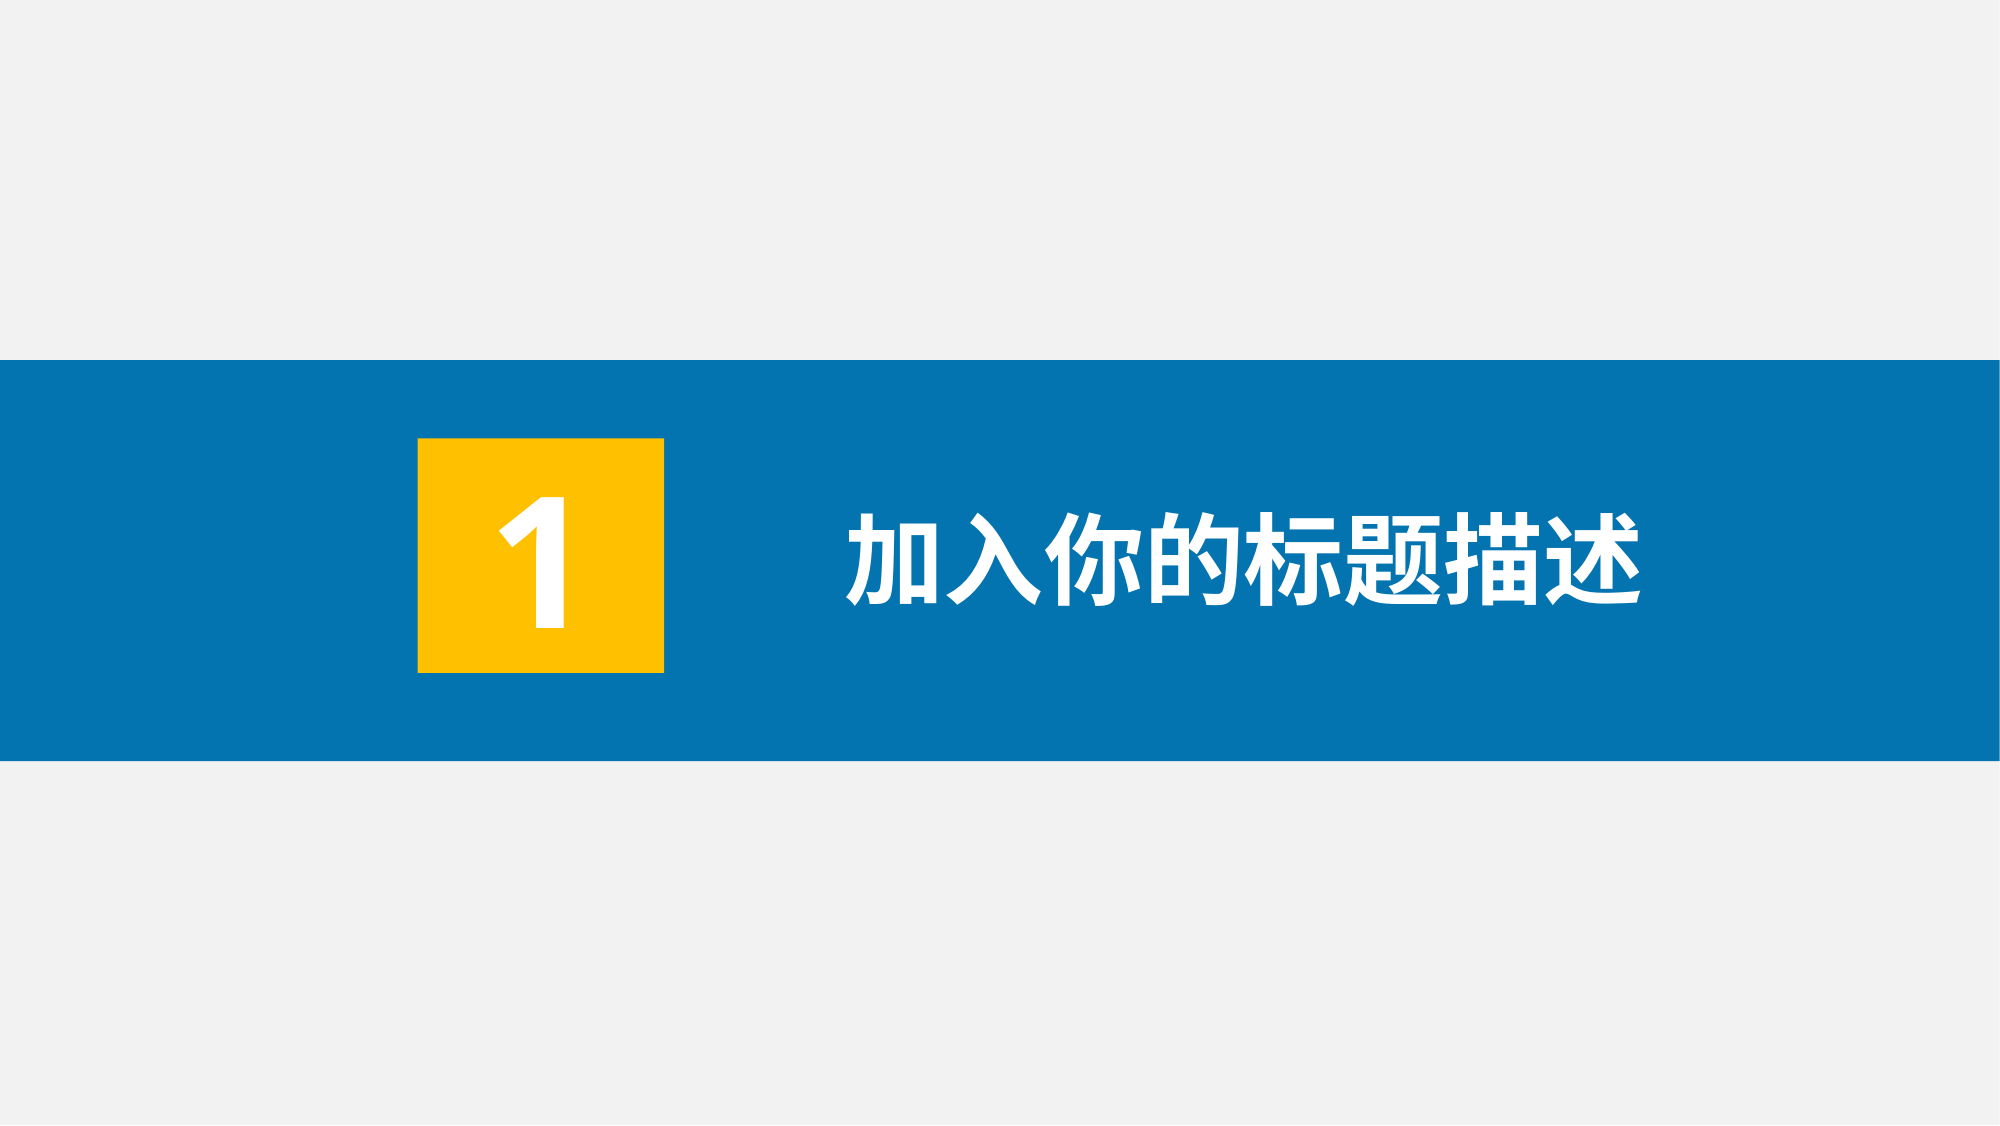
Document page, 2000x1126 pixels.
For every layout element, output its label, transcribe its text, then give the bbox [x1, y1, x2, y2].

text_box 1 [417, 438, 665, 673]
text_box 加入你的标题描述 [829, 489, 1659, 625]
text_box [0, 359, 2000, 762]
